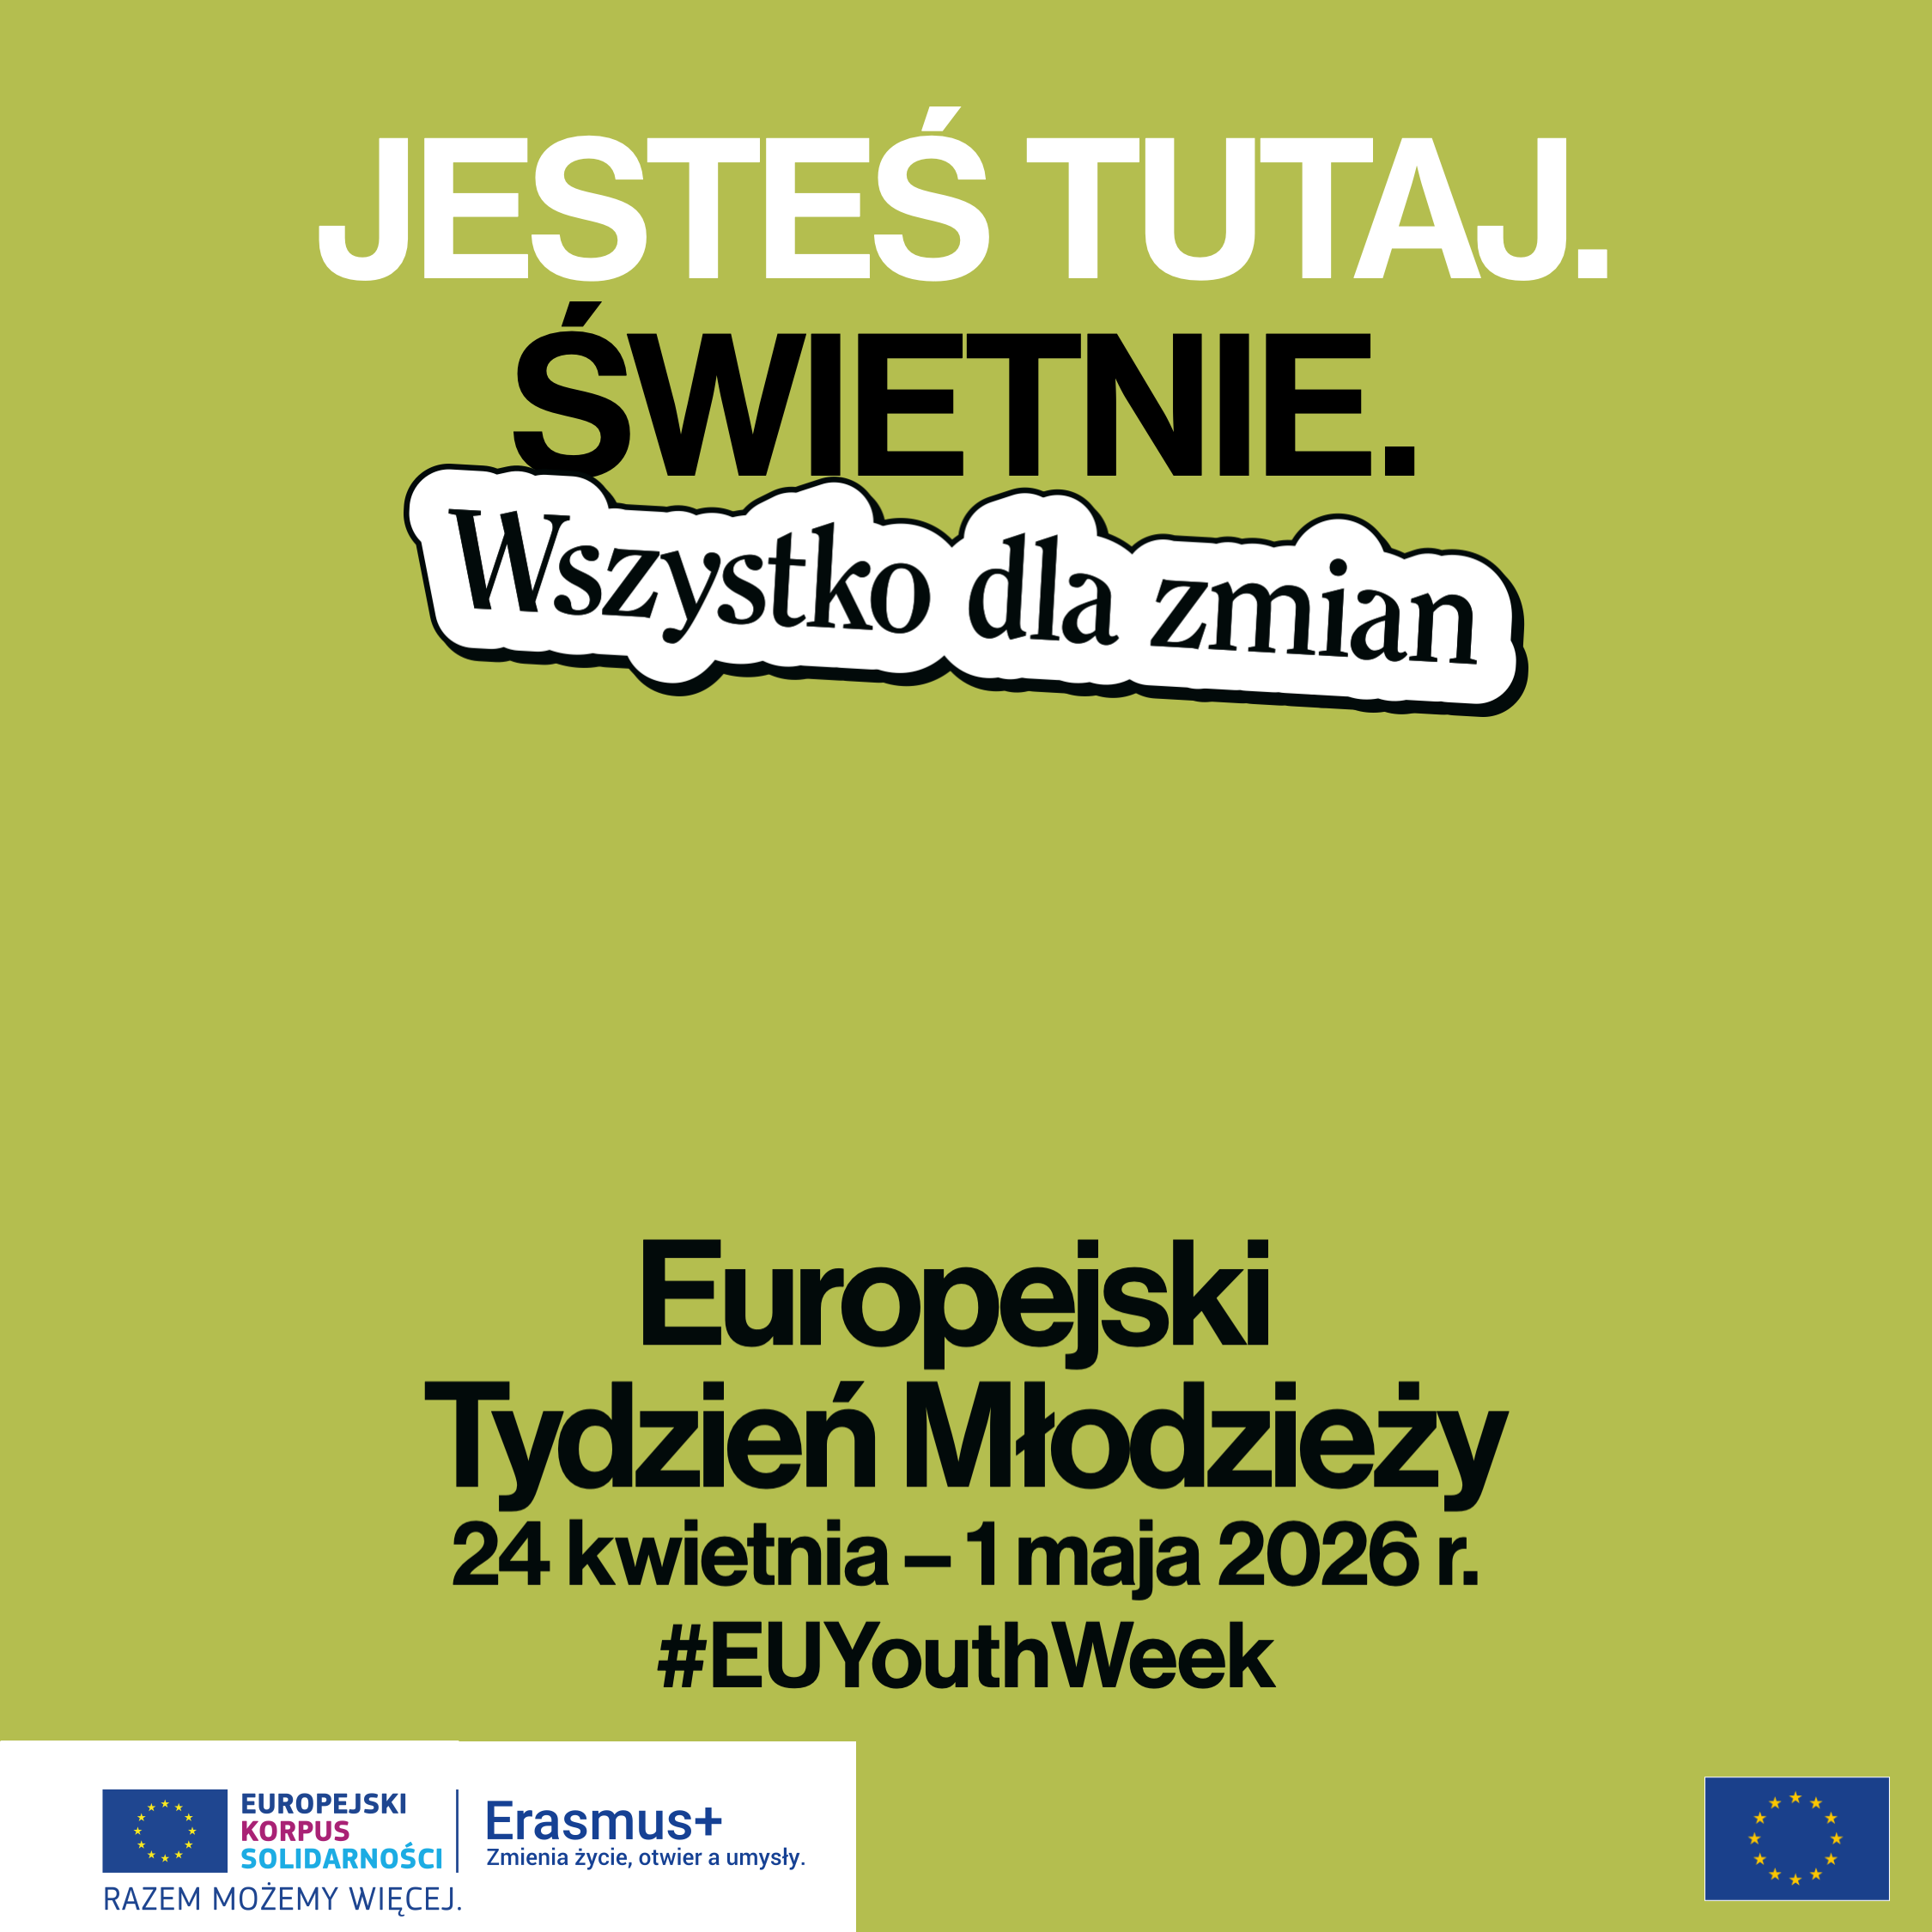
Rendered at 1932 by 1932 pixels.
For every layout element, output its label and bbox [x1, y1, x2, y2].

picture [0, 1741, 856, 1932]
picture [14, 106, 1918, 717]
picture [1704, 1776, 1891, 1901]
picture [422, 1218, 1510, 1710]
